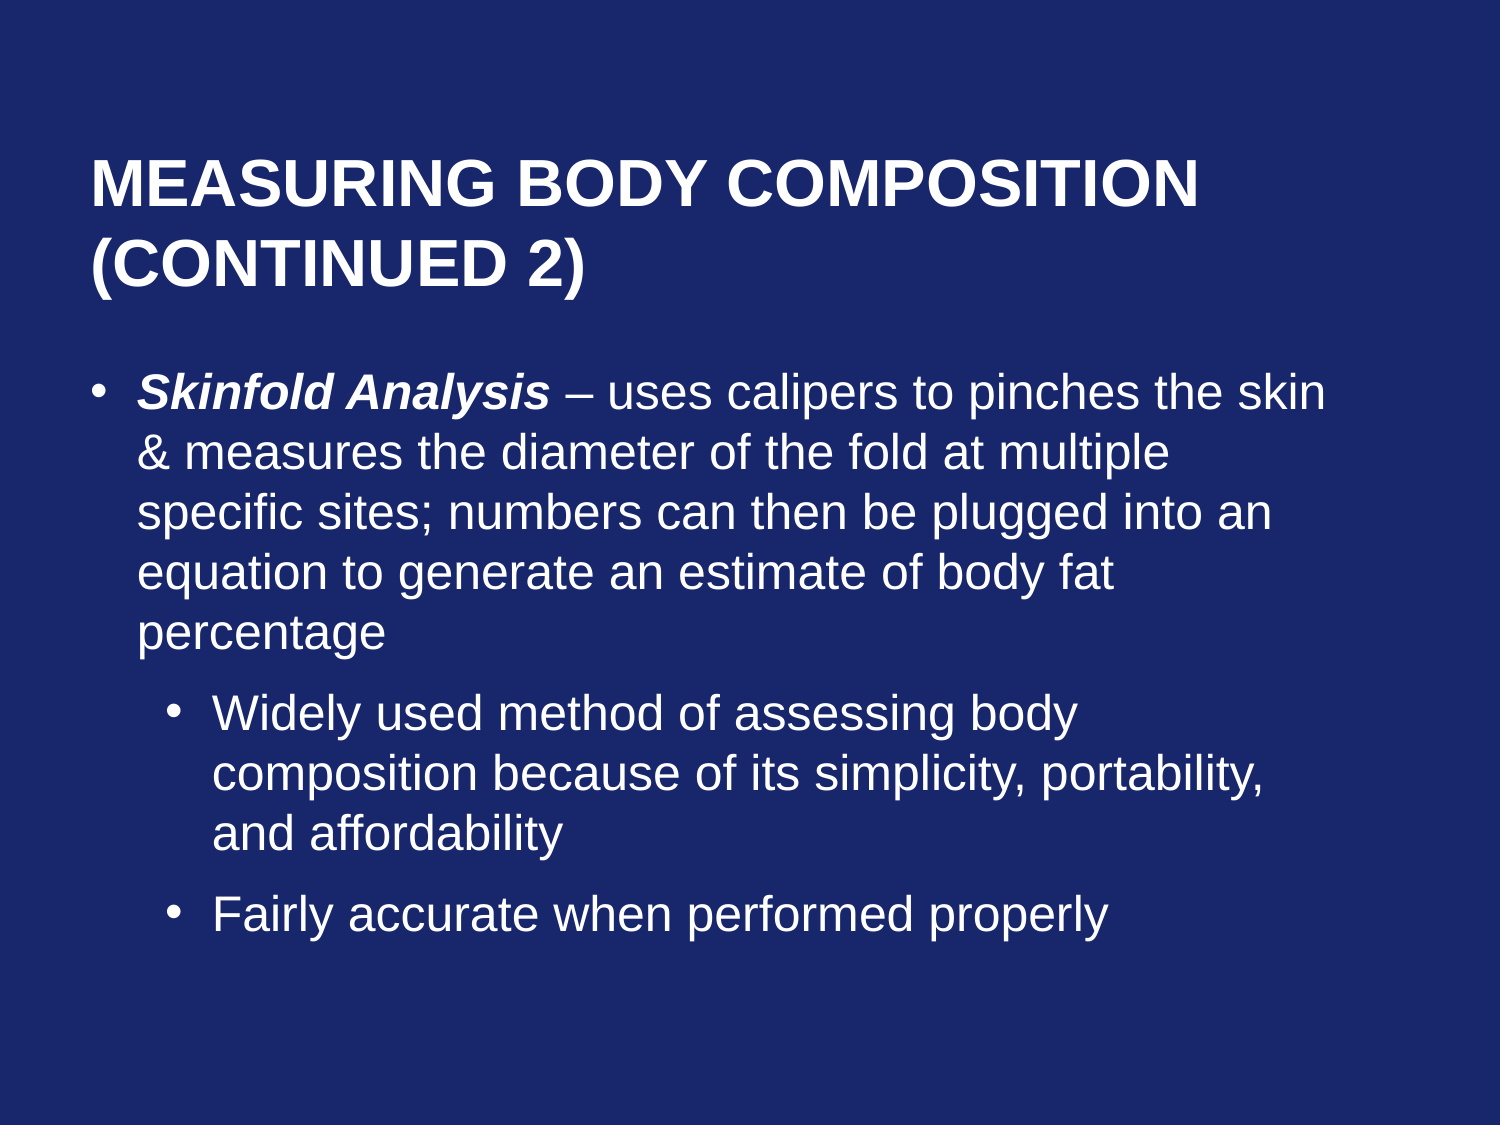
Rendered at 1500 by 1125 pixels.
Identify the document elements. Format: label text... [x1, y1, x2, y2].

list Skinfold Analysis – uses calipers to pinches the skin & measures the diameter of the fold at multiple specific sites; numbers can then be plugged into an equation to generate an estimate of body fat percentage Widely used method of assessing body composition because of its simplicity, portability, and affordability Fairly accurate when performed properly [75, 351, 1350, 950]
title Measuring body composition (continued 2) [75, 99, 1350, 339]
